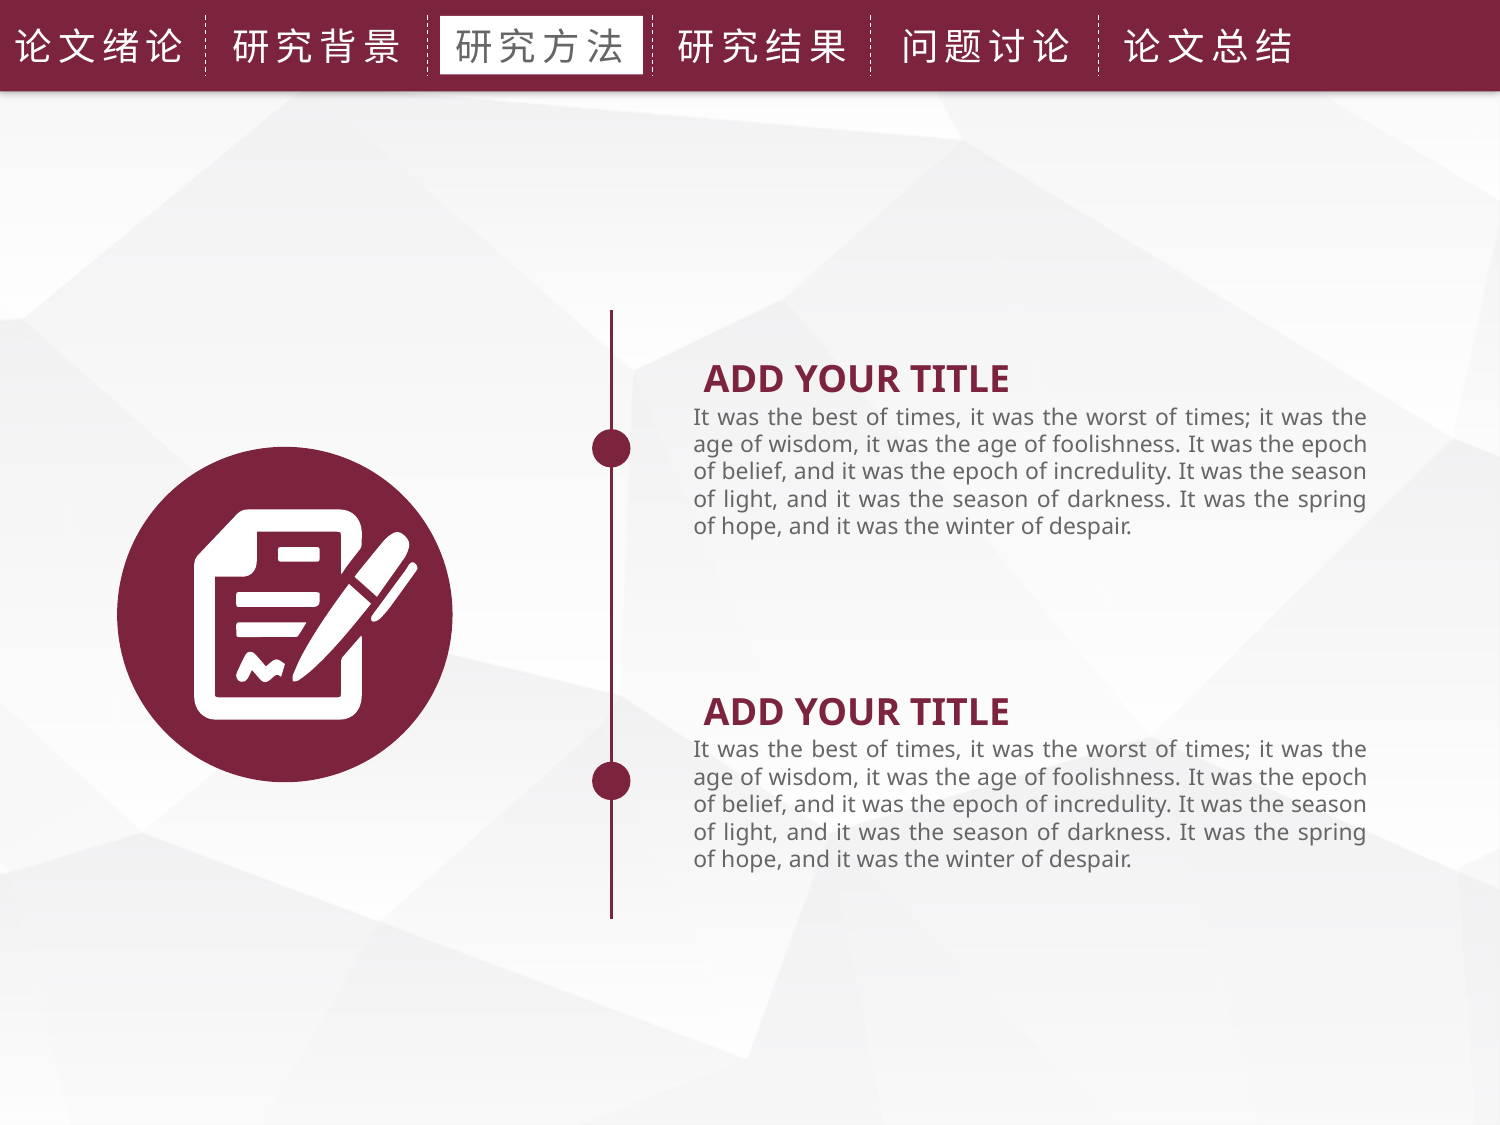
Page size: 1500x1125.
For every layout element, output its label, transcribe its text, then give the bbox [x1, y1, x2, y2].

picture [0, 92, 1500, 1125]
text_box 研究结果 [871, 15, 876, 76]
text_box [116, 445, 417, 784]
text_box [418, 510, 454, 719]
text_box It was the best of times, it was the worst of times; it was the age of wisdom, it was the age of foolishness. It was the epoch of belief, and it was the epoch of incredulity. It was the season of light, and it was the season of darkness. It was the spring of hope, and it was the winter of despair. [678, 394, 1383, 547]
text_box 研究方法 [440, 15, 652, 76]
text_box ADD YOUR TITLE [678, 680, 1035, 740]
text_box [194, 509, 418, 720]
text_box ADD YOUR TITLE [678, 347, 1035, 408]
text_box 研究背景 [213, 15, 420, 76]
text_box 论文总结 [1109, 15, 1322, 76]
text_box 论文绪论 [0, 15, 211, 76]
text_box 研究结果 [663, 15, 870, 76]
text_box [0, 0, 1500, 92]
text_box It was the best of times, it was the worst of times; it was the age of wisdom, it was the age of foolishness. It was the epoch of belief, and it was the epoch of incredulity. It was the season of light, and it was the season of darkness. It was the spring of hope, and it was the winter of despair. [678, 727, 1383, 880]
text_box 问题讨论 [886, 15, 1098, 76]
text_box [593, 310, 630, 919]
